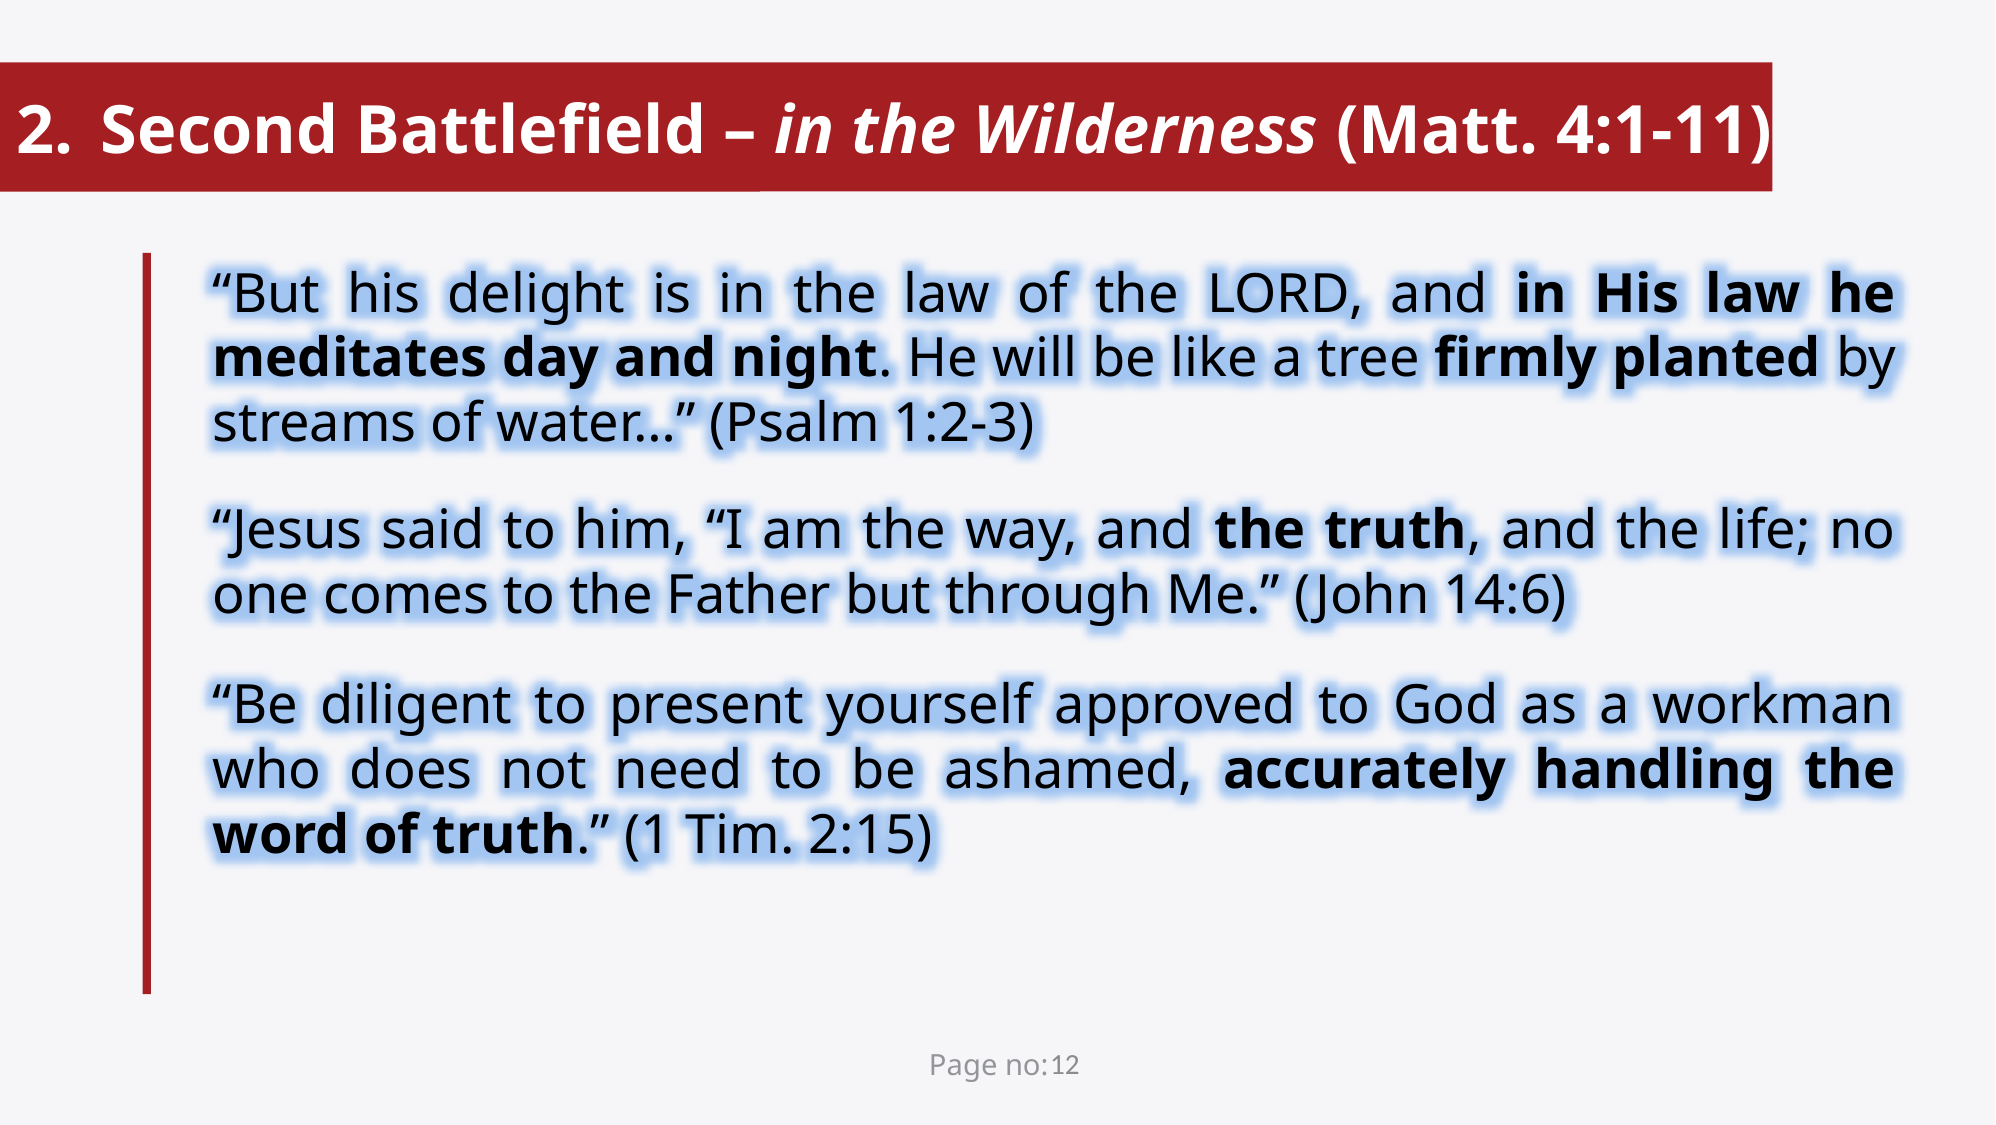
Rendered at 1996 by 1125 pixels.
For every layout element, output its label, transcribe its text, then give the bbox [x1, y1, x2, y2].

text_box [1, 62, 1798, 192]
text_box “Be diligent to present yourself approved to God as a workman who does not need to be ashamed, accurately handling the word of truth.” (1 Tim. 2:15) [198, 662, 1911, 873]
text_box “Jesus said to him, “I am the way, and the truth, and the life; no one comes to the Father but through Me.” (John 14:6) [198, 487, 1911, 633]
text_box “But his delight is in the law of the Lord, and in His law he meditates day and night. He will be like a tree firmly planted by streams of water…” (Psalm 1:2-3) [198, 250, 1911, 461]
